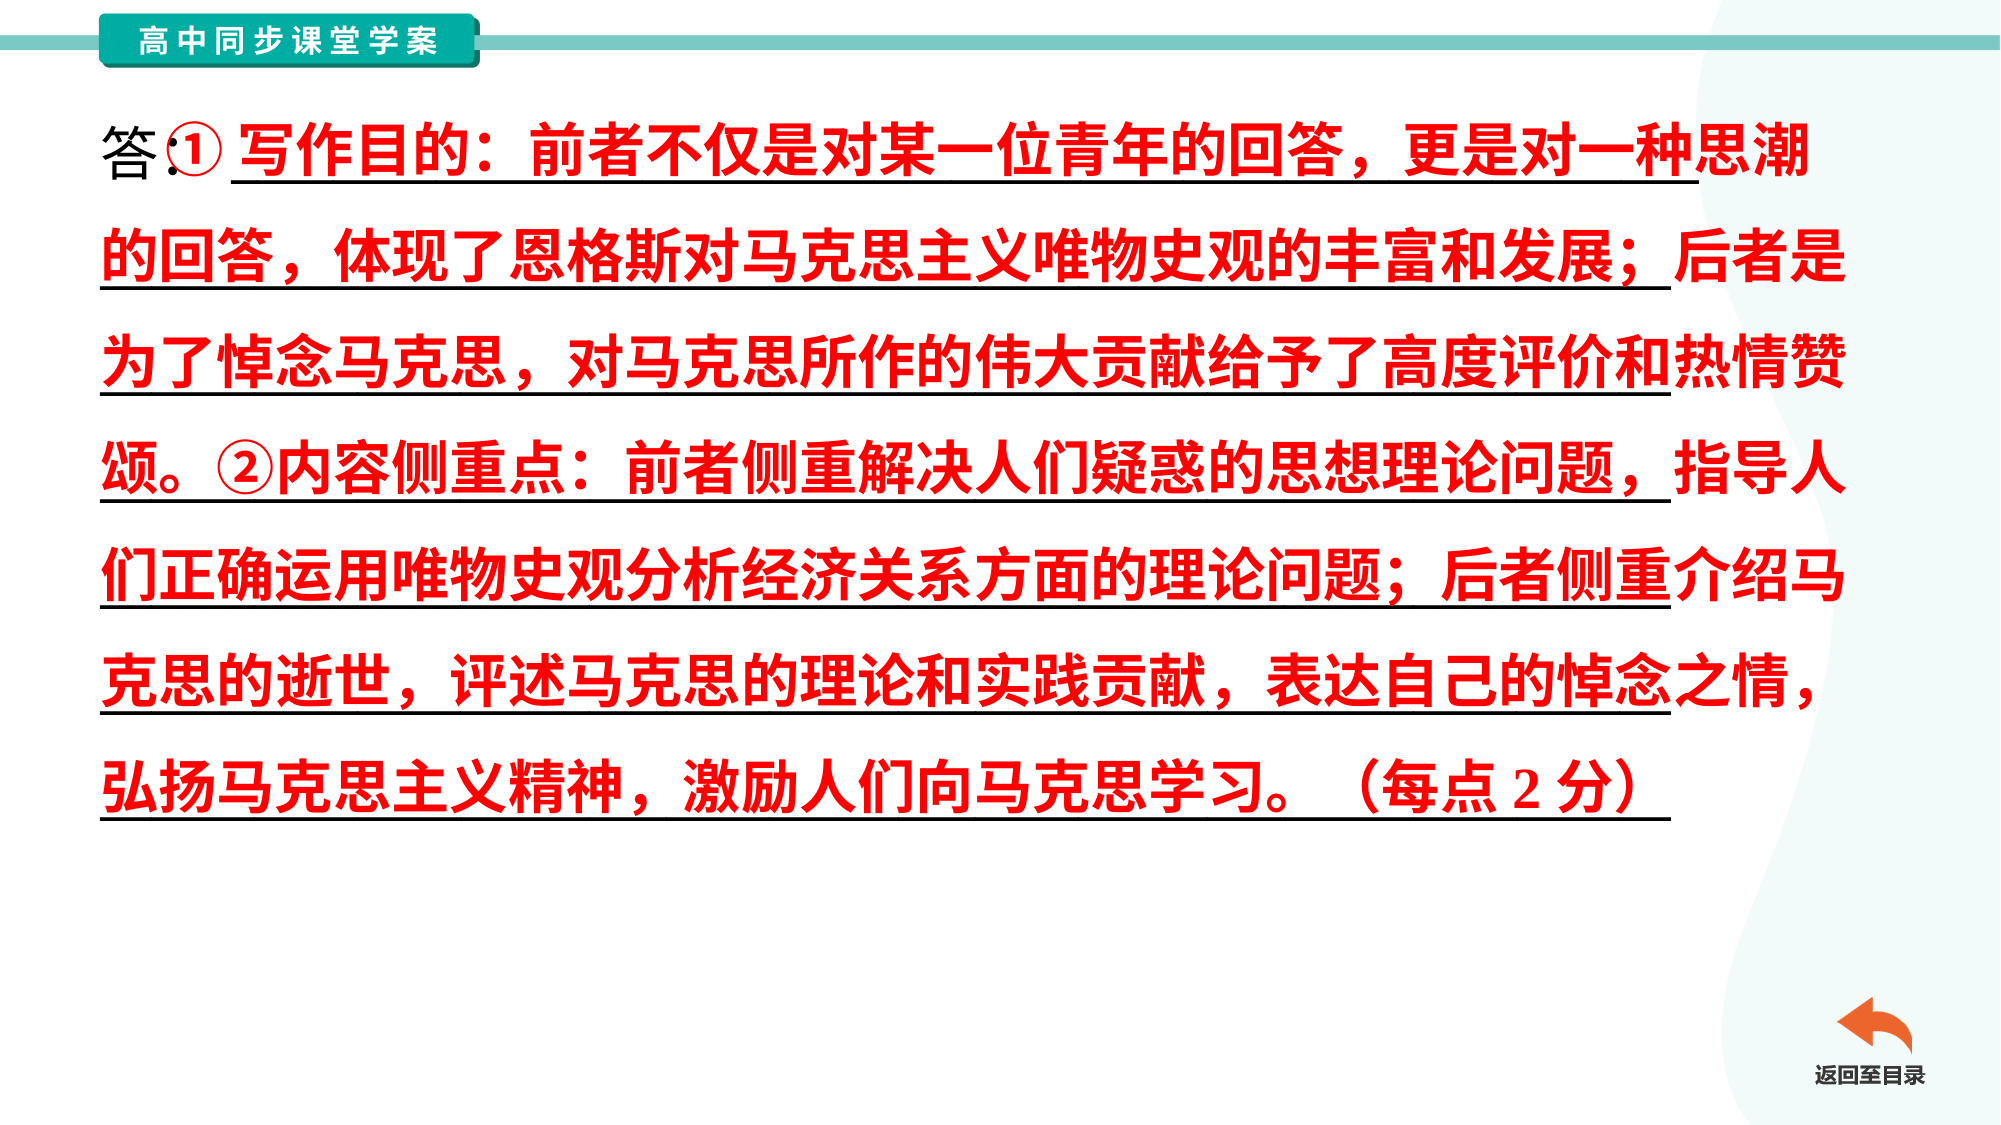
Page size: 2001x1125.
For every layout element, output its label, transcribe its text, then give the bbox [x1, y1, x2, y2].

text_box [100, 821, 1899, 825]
picture [0, 0, 2000, 1125]
text_box ①写作目的：前者不仅是对某一位青年的回答，更是对一种思潮 的回答，体现了恩格斯对马克思主义唯物史观的丰富和发展；后者是 为了悼念马克思，对马克思所作的伟大贡献给予了高度评价和热情赞 颂。②内容侧重点：前者侧重解决人们疑惑的思想理论问题，指导人 们正确运用唯物史观分析经济关系方面的理论问题；后者侧重介绍马 克思的逝世，评述马克思的理论和实践贡献，表达自己的悼念之情， 弘扬马克思主义精神，激励人们向马克思学习。（每点2分） [100, 76, 1899, 821]
